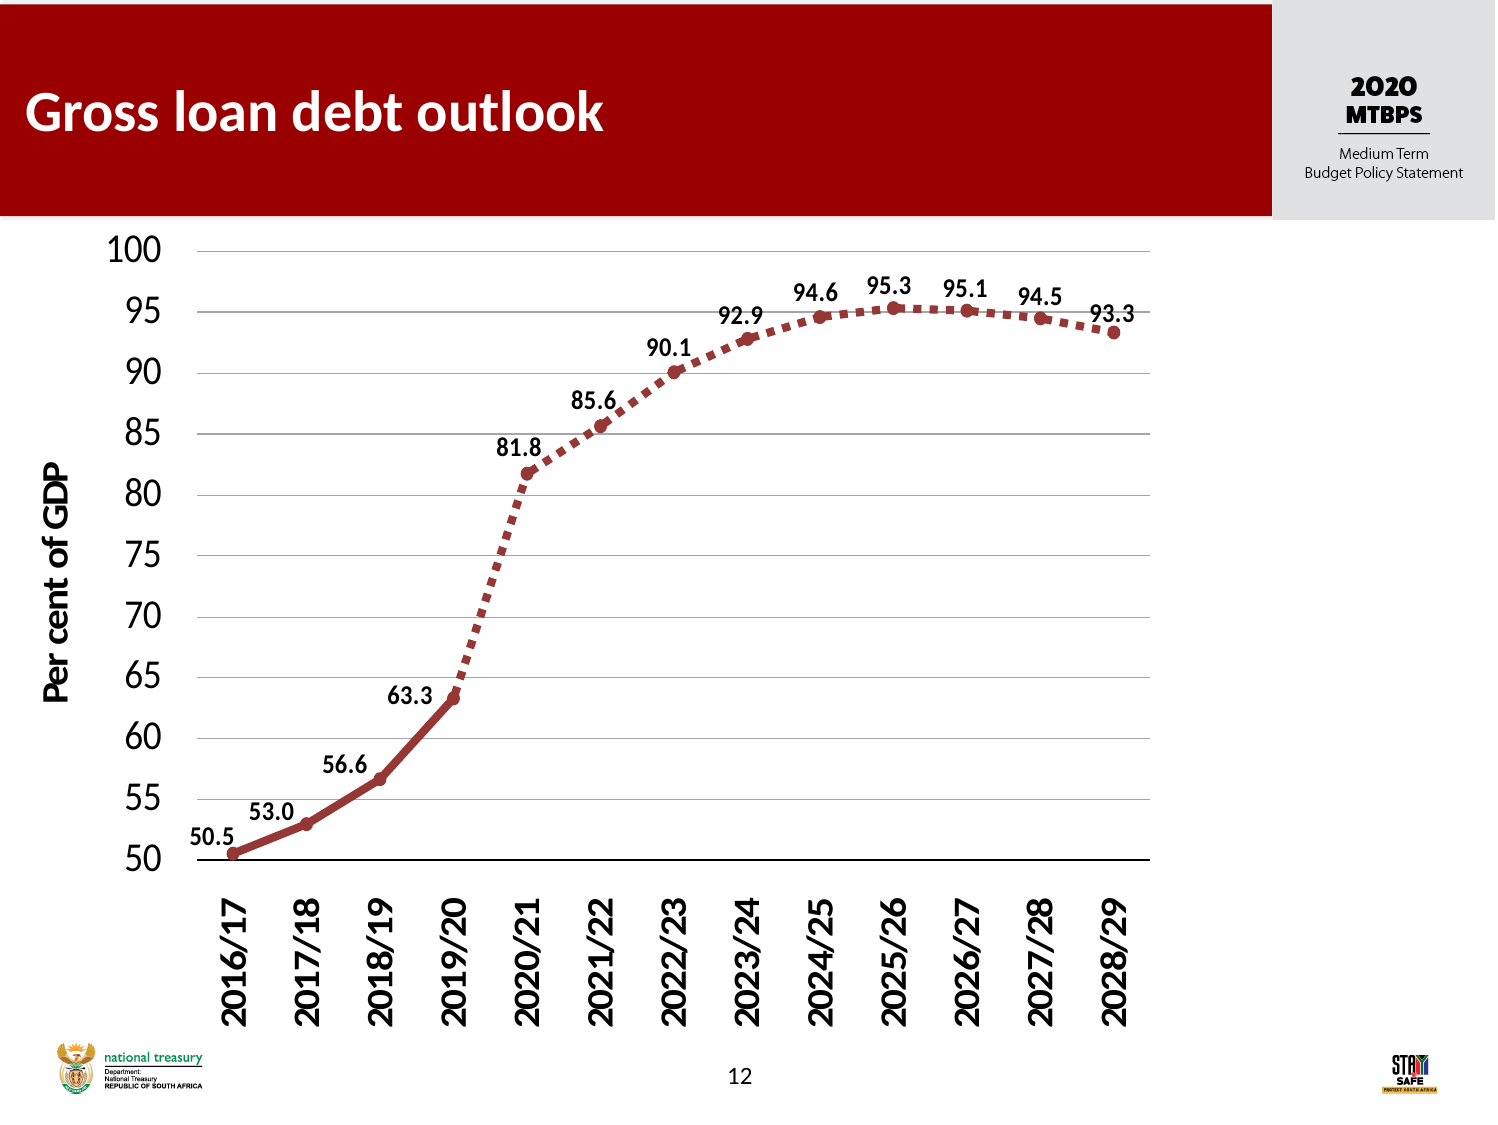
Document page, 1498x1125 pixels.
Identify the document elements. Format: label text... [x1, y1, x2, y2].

text_box Gross loan debt outlook [10, 5, 1272, 212]
slide_number 11 [549, 1044, 930, 1105]
picture [2, 0, 1495, 220]
text_box [0, 4, 1272, 217]
picture [29, 226, 1166, 1041]
picture [57, 1043, 1437, 1094]
